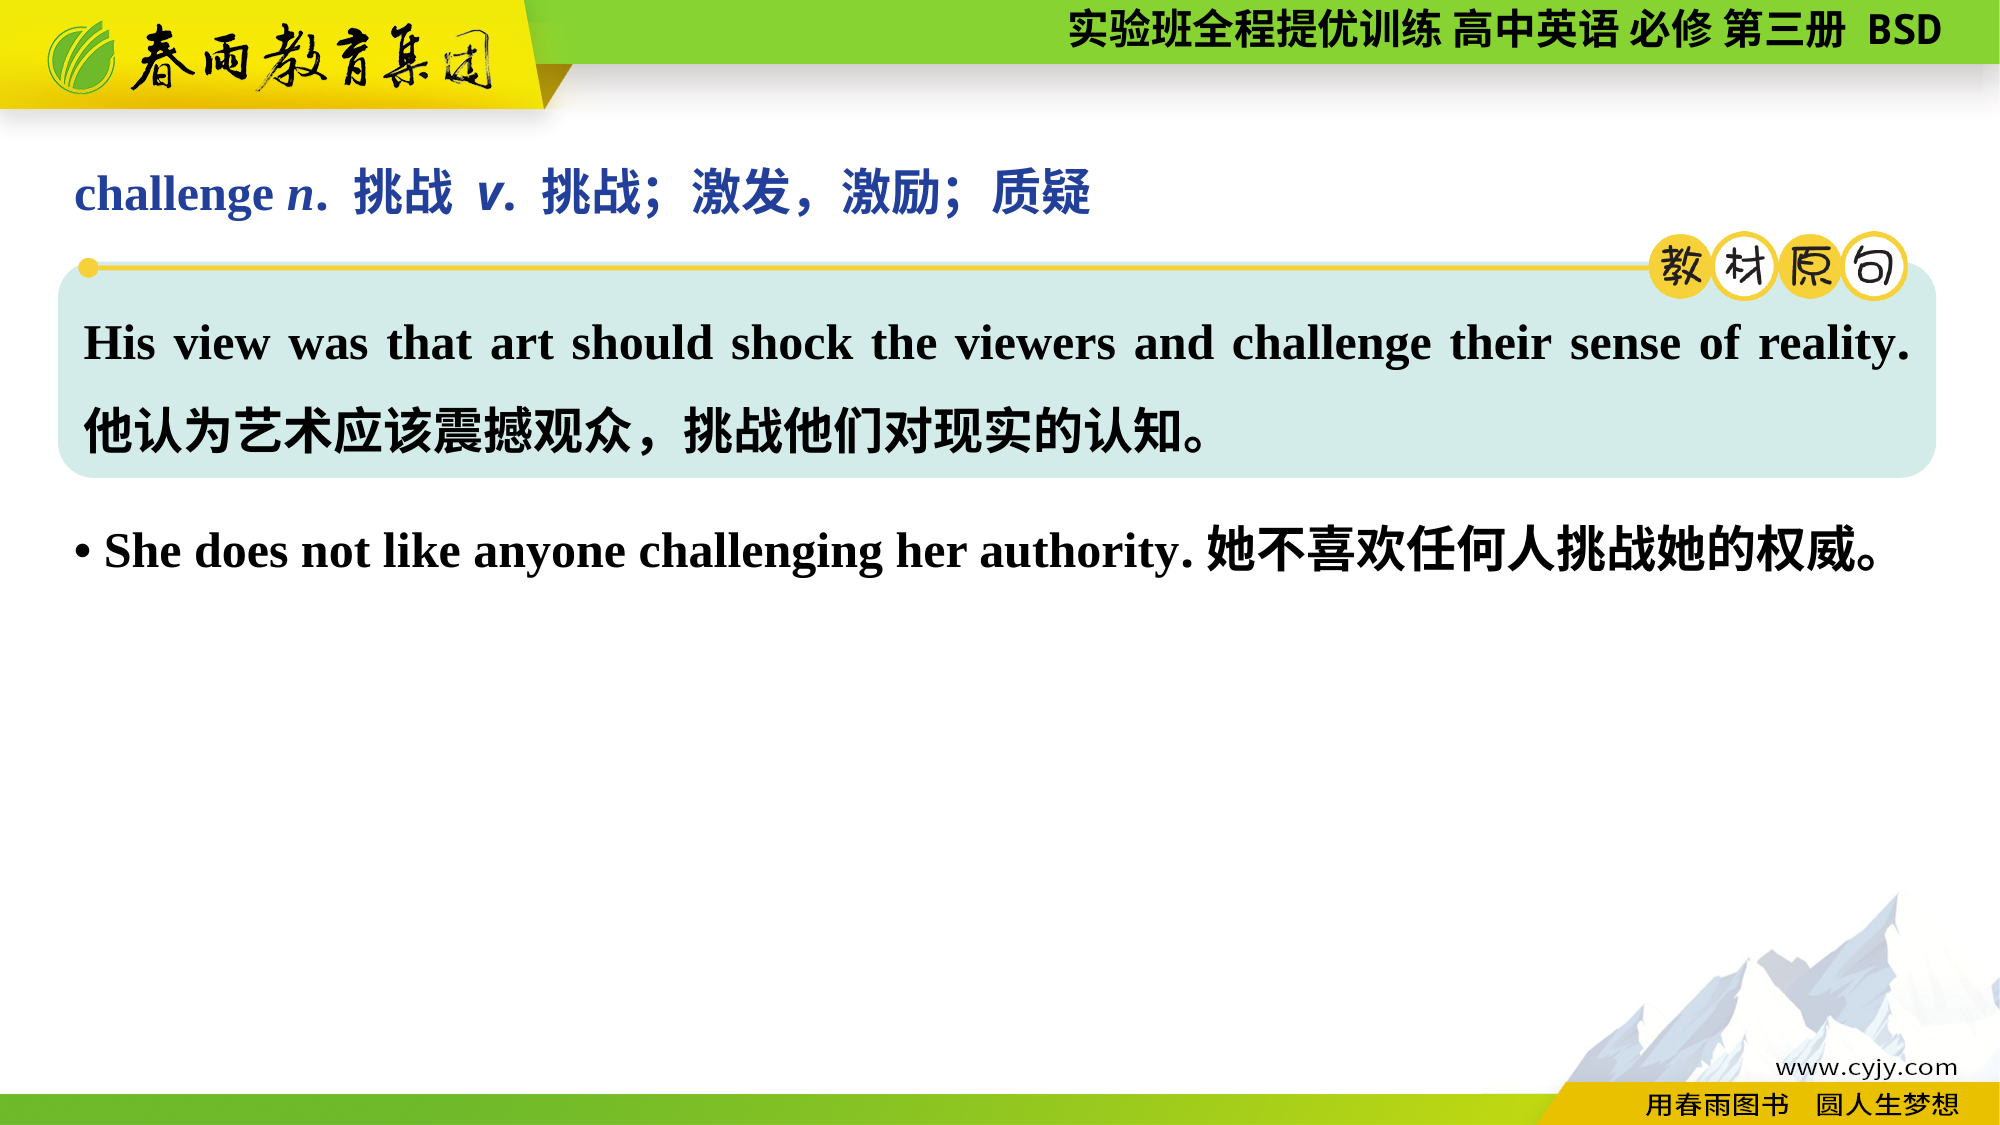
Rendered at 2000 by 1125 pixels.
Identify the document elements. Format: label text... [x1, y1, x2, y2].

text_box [78, 231, 1908, 331]
picture [0, 0, 2000, 1125]
list challenge n. 挑战 v. 挑战；激发，激励；质疑 [59, 122, 1944, 219]
text_box His view was that art should shock the viewers and challenge their sense of reality. 他认为艺术应该震撼观众，挑战他们对现实的认知。 [57, 265, 1937, 478]
text_box • She does not like anyone challenging her authority.她不喜欢任何人挑战她的权威。 [59, 480, 1969, 585]
